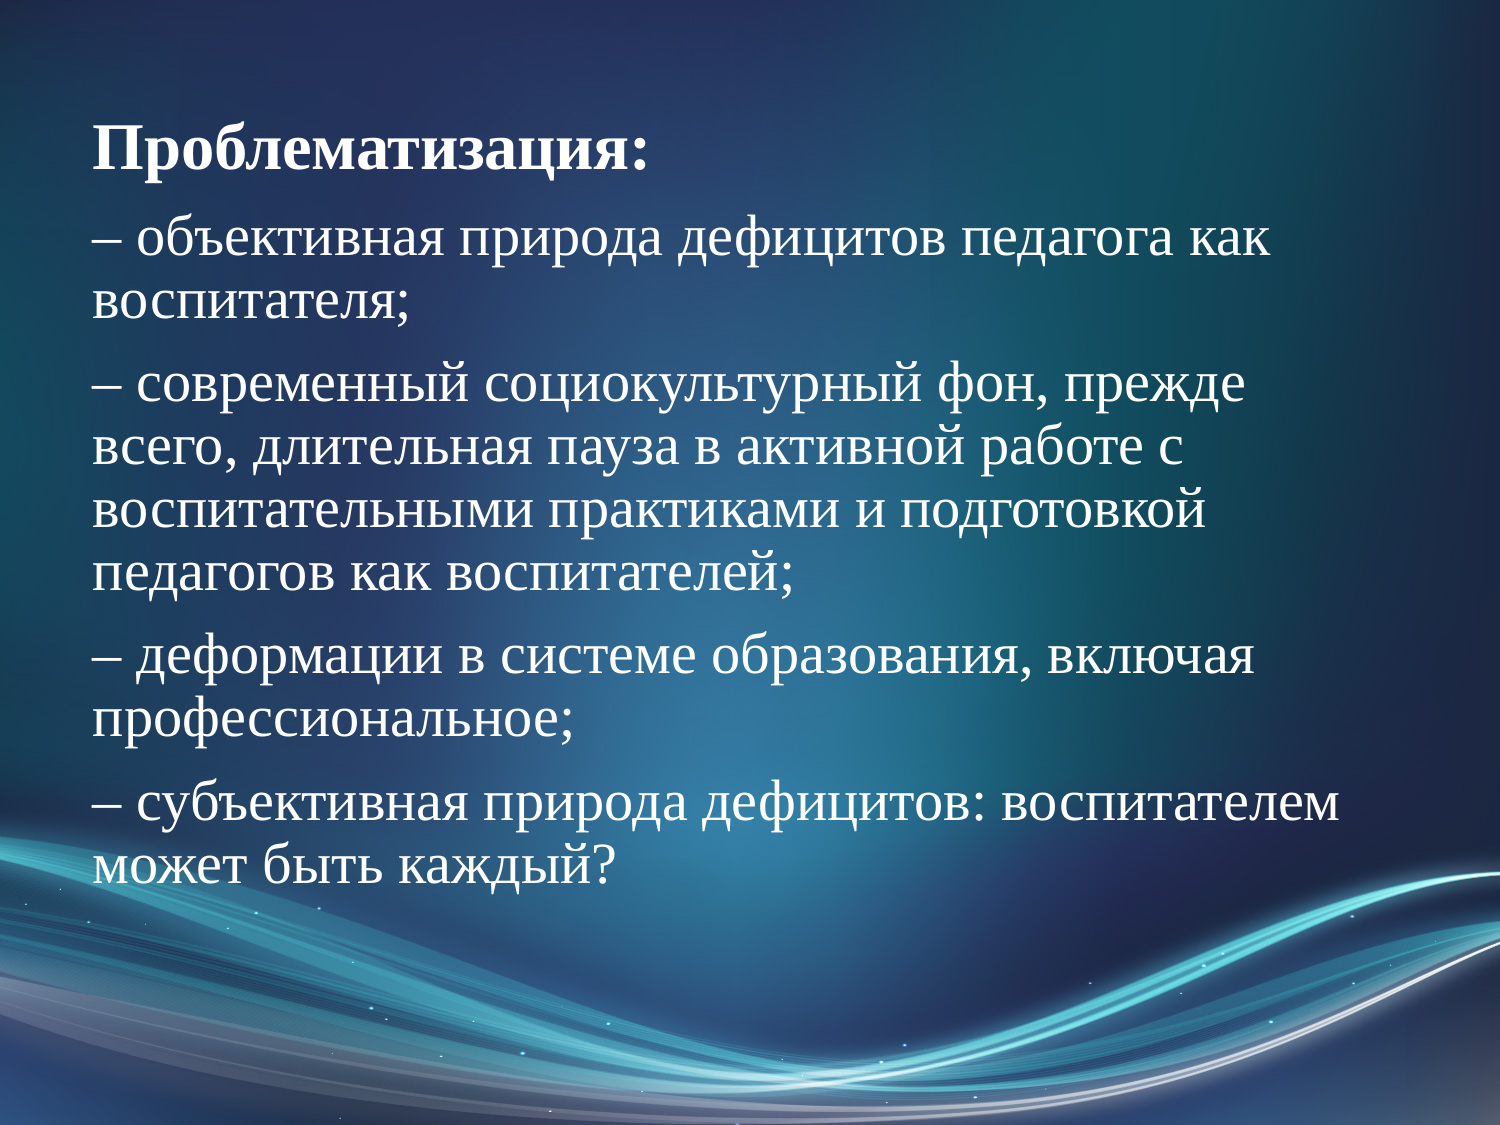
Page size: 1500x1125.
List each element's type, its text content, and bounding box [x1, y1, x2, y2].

list Проблематизация: – объективная природа дефицитов педагога как воспитателя; – современный социокультурный фон, прежде всего, длительная пауза в активной работе с воспитательными практиками и подготовкой педагогов как воспитателей; – деформации в системе образования, включая профессиональное; – субъективная природа дефицитов: воспитателем может быть каждый? [77, 104, 1397, 1014]
picture [0, 0, 1500, 1125]
